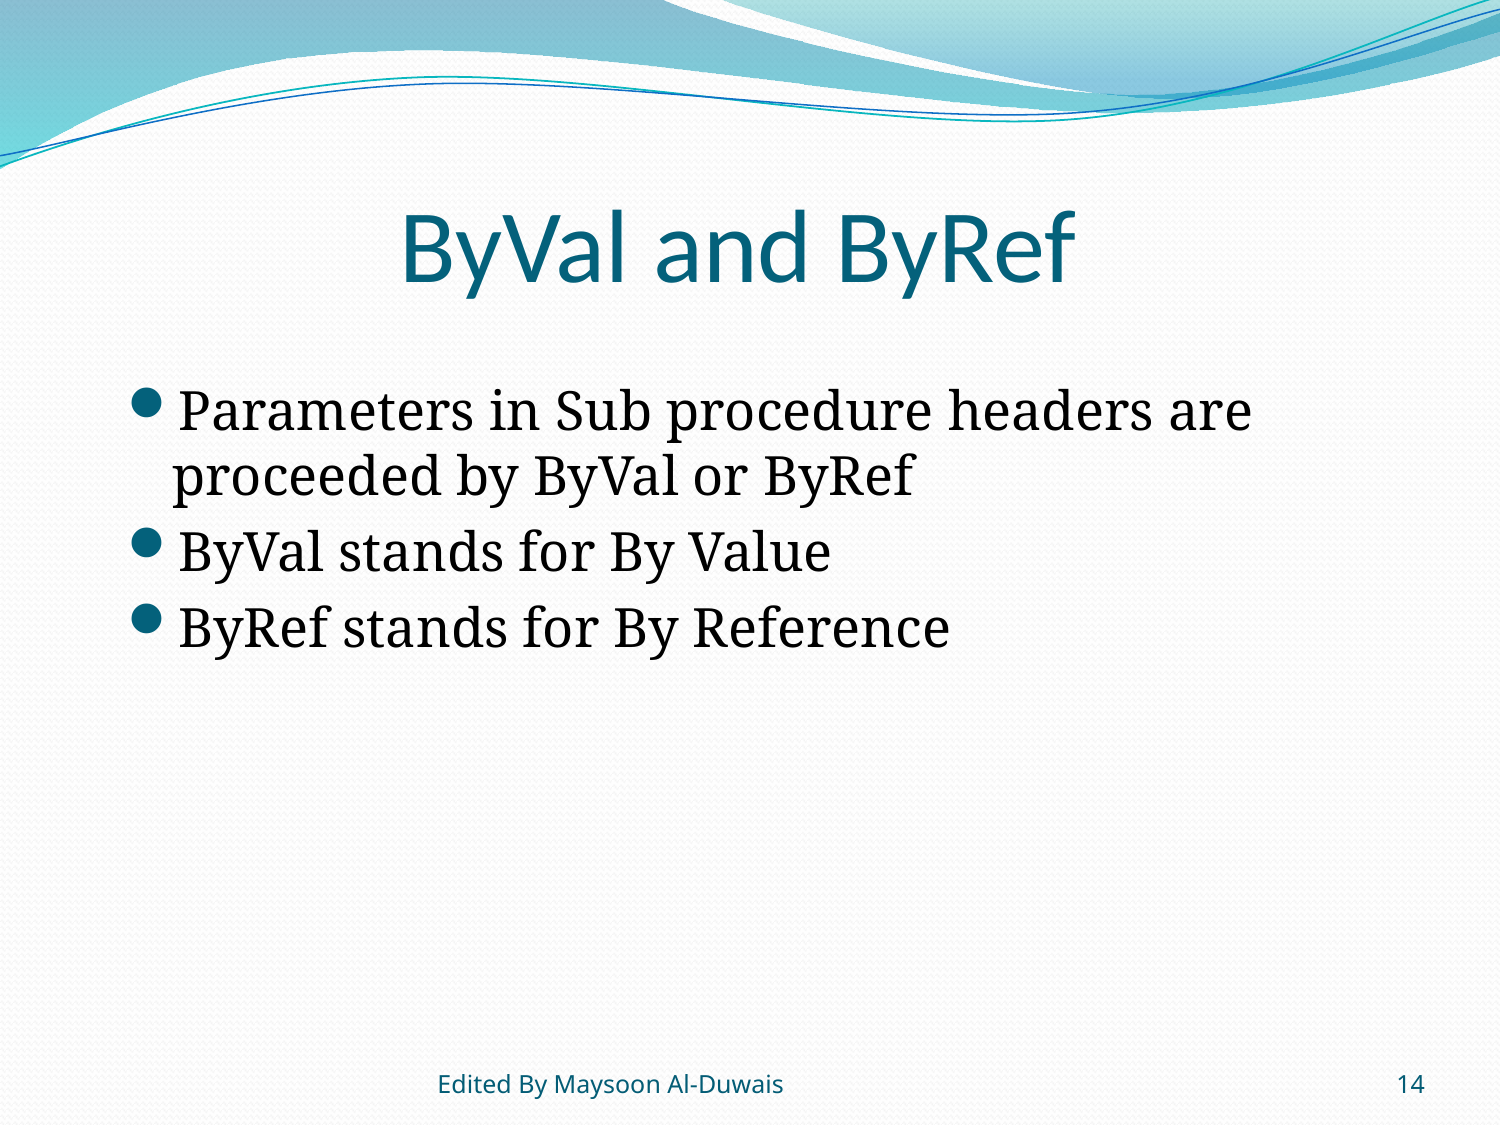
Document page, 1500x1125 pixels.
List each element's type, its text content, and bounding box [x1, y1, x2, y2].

slide_number 14 [1299, 1042, 1425, 1103]
title ByVal and ByRef [75, 115, 1425, 303]
footer Edited By Maysoon Al-Duwais [437, 1042, 988, 1103]
list Parameters in Sub procedure headers are proceeded by ByVal or ByRef ByVal stands for By Value ByRef stands for By Reference [112, 369, 1419, 1050]
